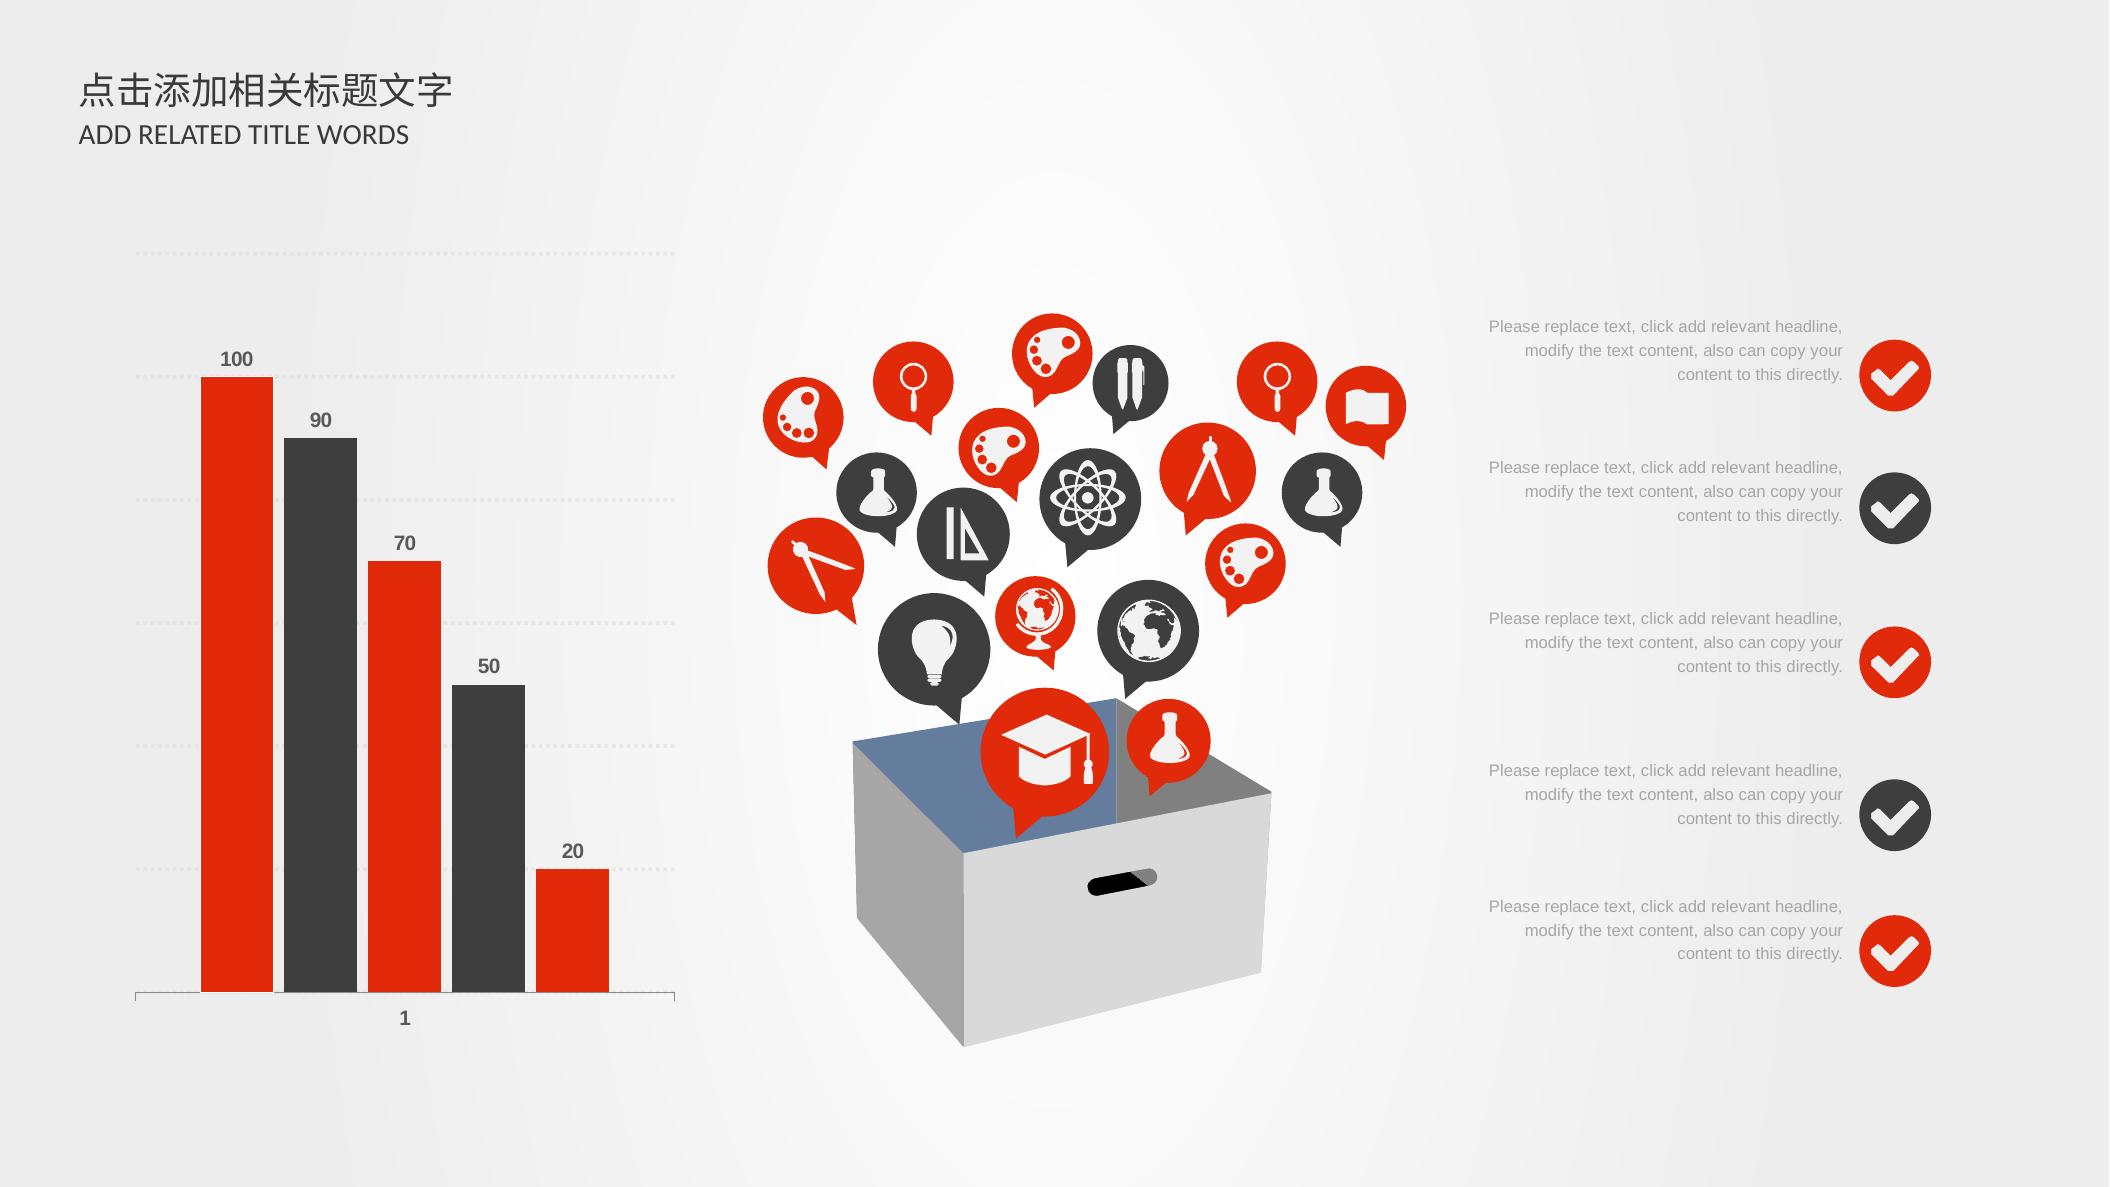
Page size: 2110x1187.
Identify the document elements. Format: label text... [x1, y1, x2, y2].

text_box Please replace text, click add relevant headline, modify the text content, also can copy your content to this directly. [1465, 756, 1844, 828]
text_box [852, 742, 1272, 1048]
text_box Please replace text, click add relevant headline, modify the text content, also can copy your content to this directly. [1465, 891, 1844, 964]
text_box [1859, 626, 1932, 699]
text_box Please replace text, click add relevant headline, modify the text content, also can copy your content to this directly. [1465, 452, 1844, 525]
text_box [1859, 779, 1932, 852]
text_box ADD RELATED TITLE WORDS [62, 107, 426, 159]
text_box Please replace text, click add relevant headline, modify the text content, also can copy your content to this directly. [1465, 603, 1844, 676]
text_box Please replace text, click add relevant headline, modify the text content, also can copy your content to this directly. [1465, 311, 1844, 384]
picture [0, 0, 2110, 1187]
text_box [1859, 339, 1932, 412]
text_box 点击添加相关标题文字 [62, 59, 470, 121]
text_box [762, 313, 1407, 839]
text_box [1859, 915, 1932, 987]
text_box [1859, 472, 1932, 545]
chart [123, 237, 686, 1047]
